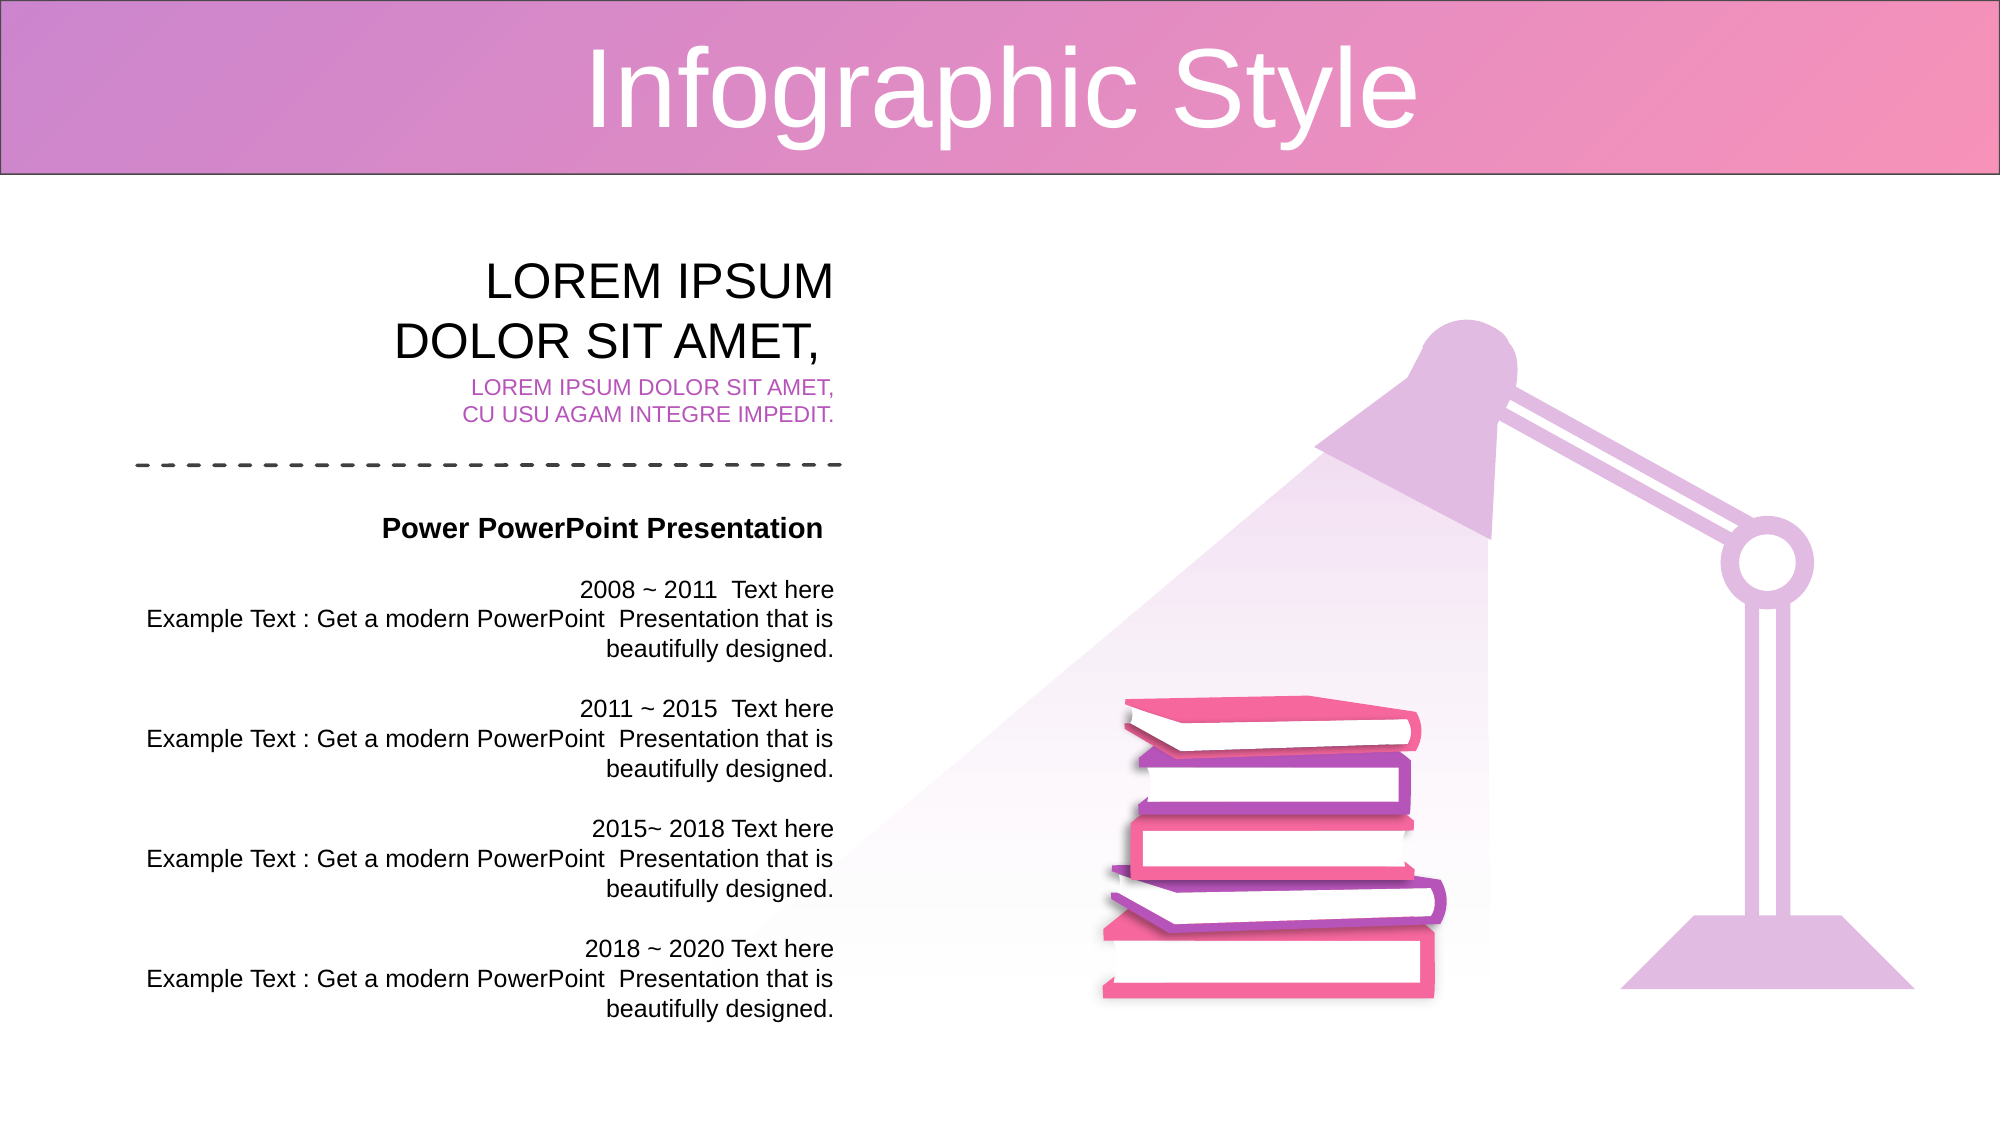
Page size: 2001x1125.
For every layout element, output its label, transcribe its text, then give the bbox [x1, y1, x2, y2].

text_box LOREM IPSUM DOLOR SIT AMET, [317, 240, 850, 376]
text_box LOREM IPSUM DOLOR SIT AMET, CU USU AGAM INTEGRE IMPEDIT. [317, 376, 664, 435]
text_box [122, 501, 850, 1036]
list Infographic Style [53, 31, 1952, 151]
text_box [664, 314, 1872, 1094]
